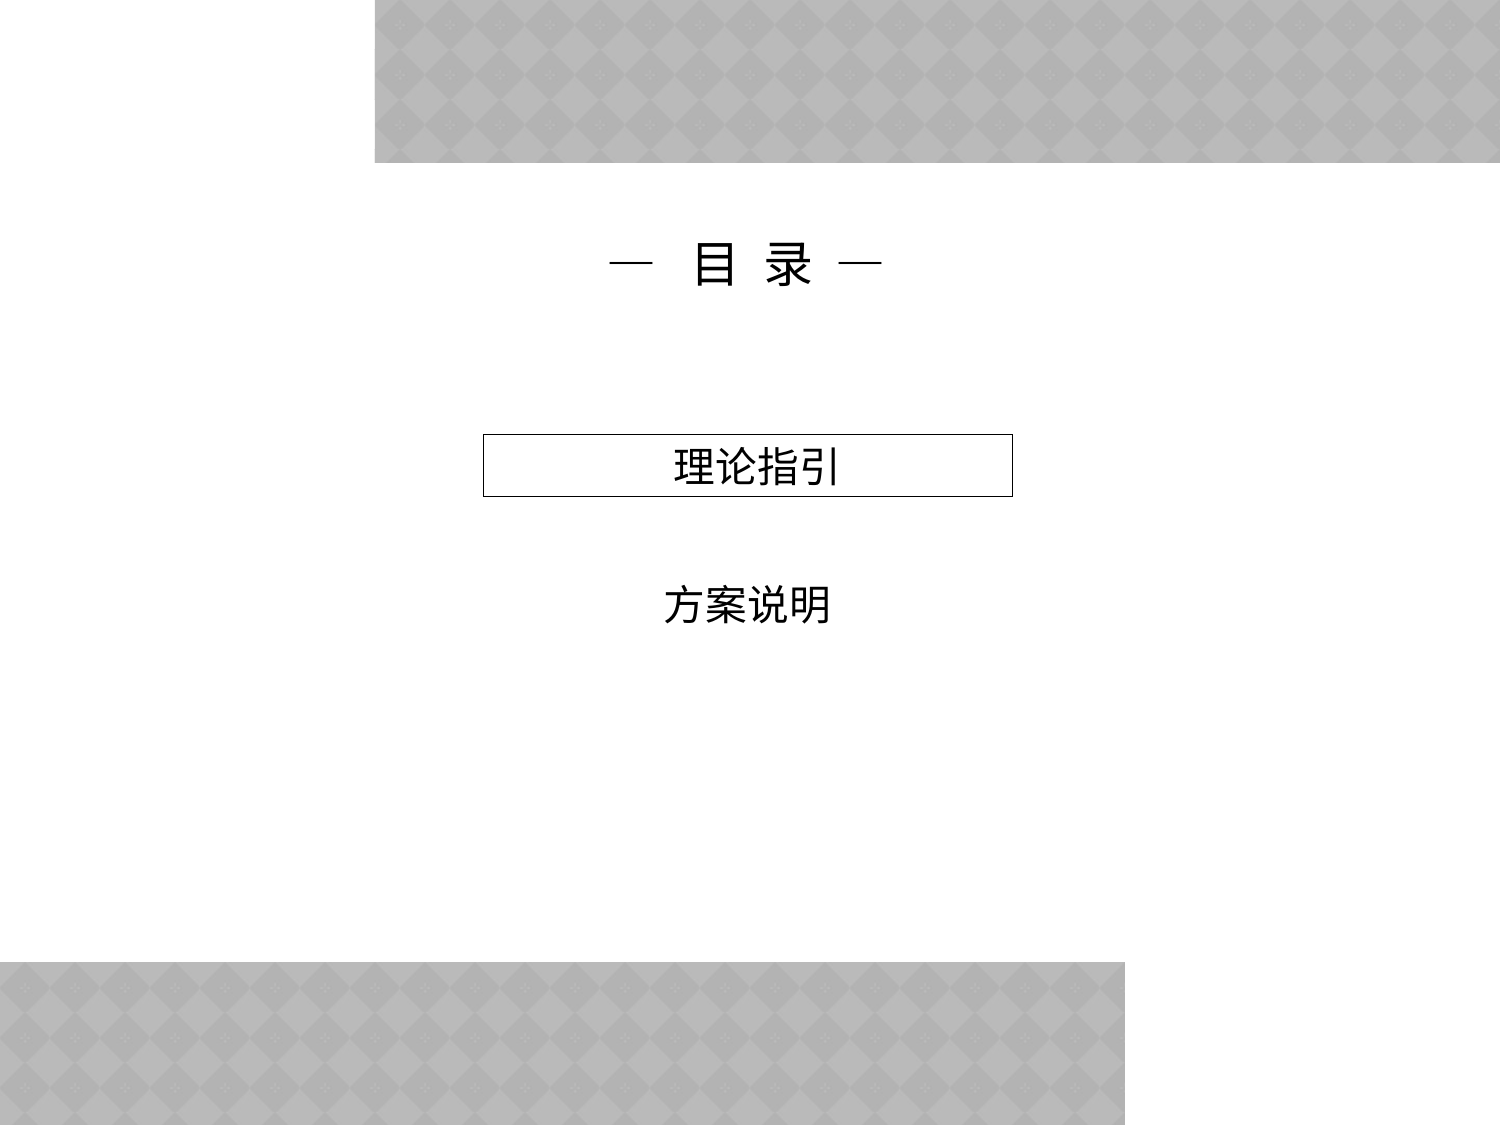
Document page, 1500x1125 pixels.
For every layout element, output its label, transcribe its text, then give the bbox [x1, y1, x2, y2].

text_box 理论指引 [483, 434, 1013, 497]
text_box — 目 录 — [549, 231, 942, 295]
text_box 方案说明 [487, 572, 1017, 636]
